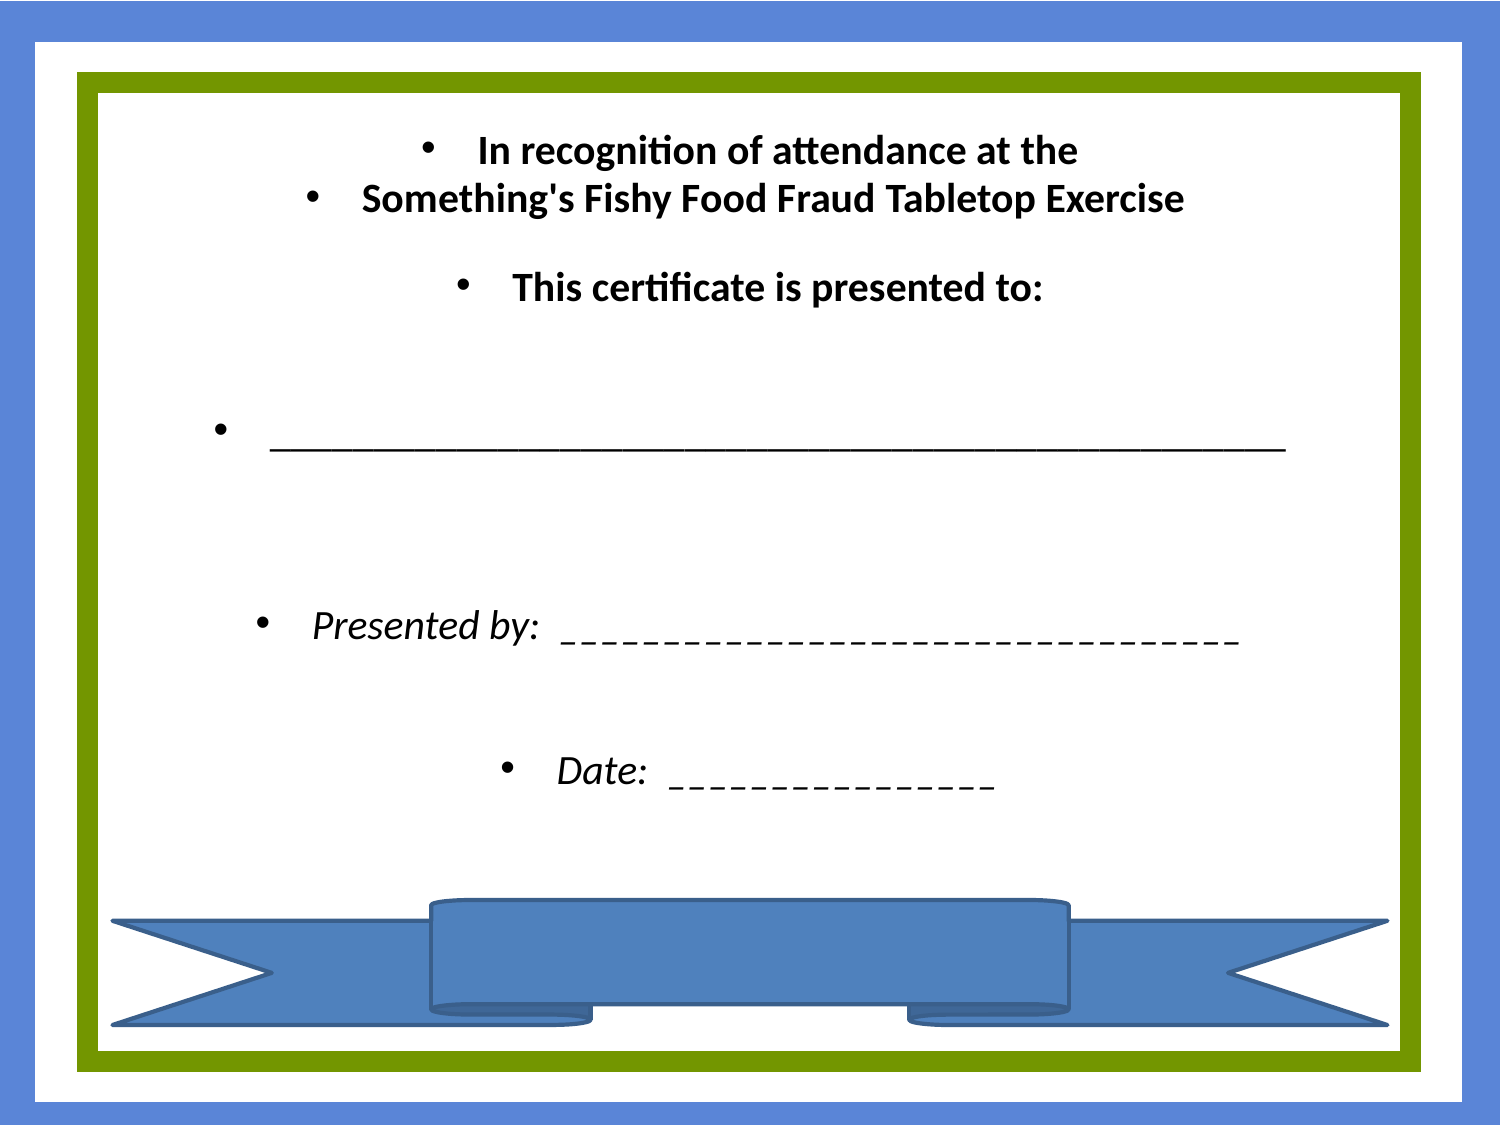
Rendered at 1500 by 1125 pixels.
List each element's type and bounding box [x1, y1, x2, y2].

text_box [110, 897, 1390, 1028]
text_box [86, 80, 1412, 1064]
text_box [12, 19, 1485, 1125]
